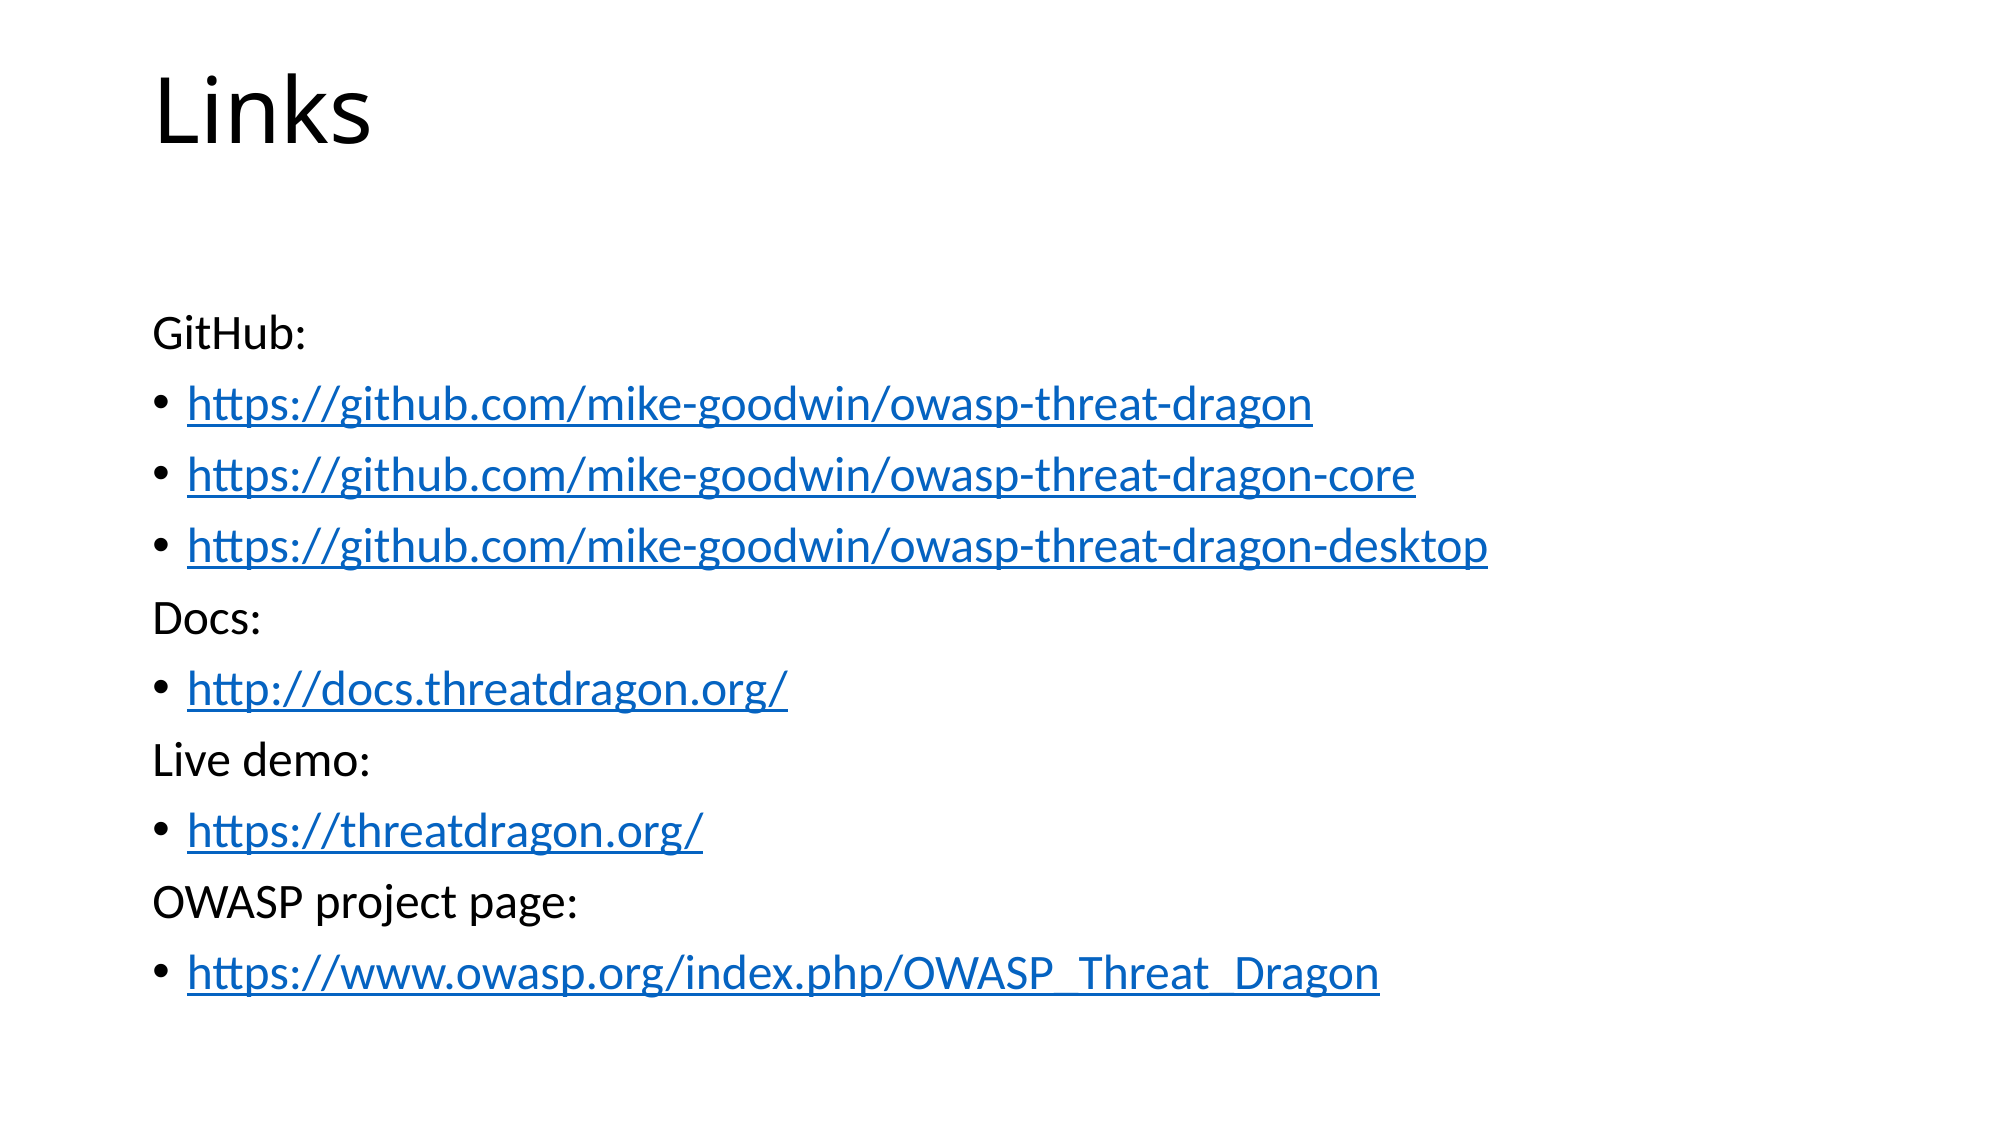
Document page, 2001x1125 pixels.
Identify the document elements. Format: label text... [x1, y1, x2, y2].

list GitHub: https://github.com/mike-goodwin/owasp-threat-dragon https://github.com/mike-goodwin/owasp-threat-dragon-core https://github.com/mike-goodwin/owasp-threat-dragon-desktop Docs: http://docs.threatdragon.org/ Live demo: https://threatdragon.org/ OWASP project page: https://www.owasp.org/index.php/OWASP_Threat_Dragon [137, 299, 1863, 1014]
title Links [137, 59, 1863, 278]
